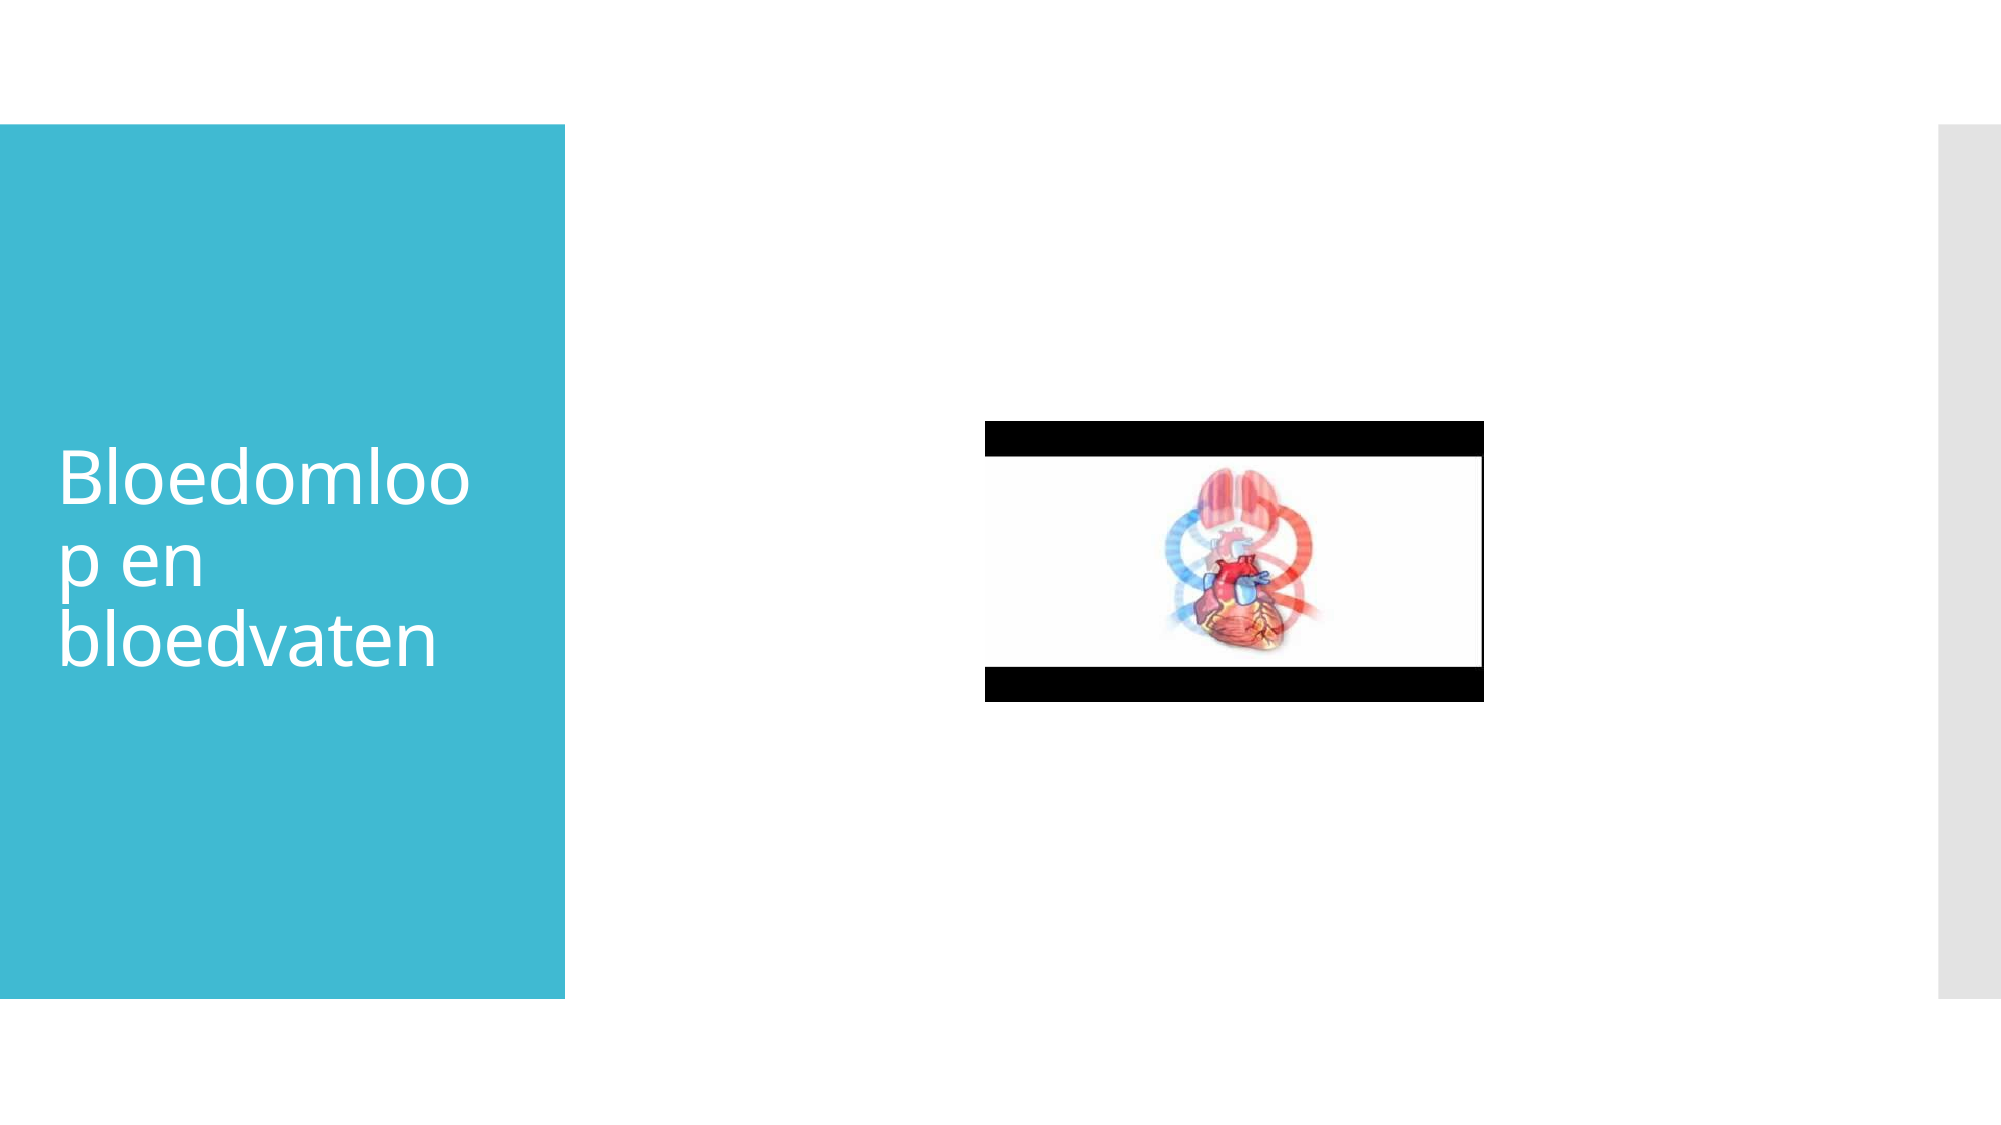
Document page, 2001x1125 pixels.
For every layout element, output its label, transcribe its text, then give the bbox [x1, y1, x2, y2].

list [984, 420, 1485, 703]
title Bloedomloop en bloedvaten [41, 184, 525, 940]
